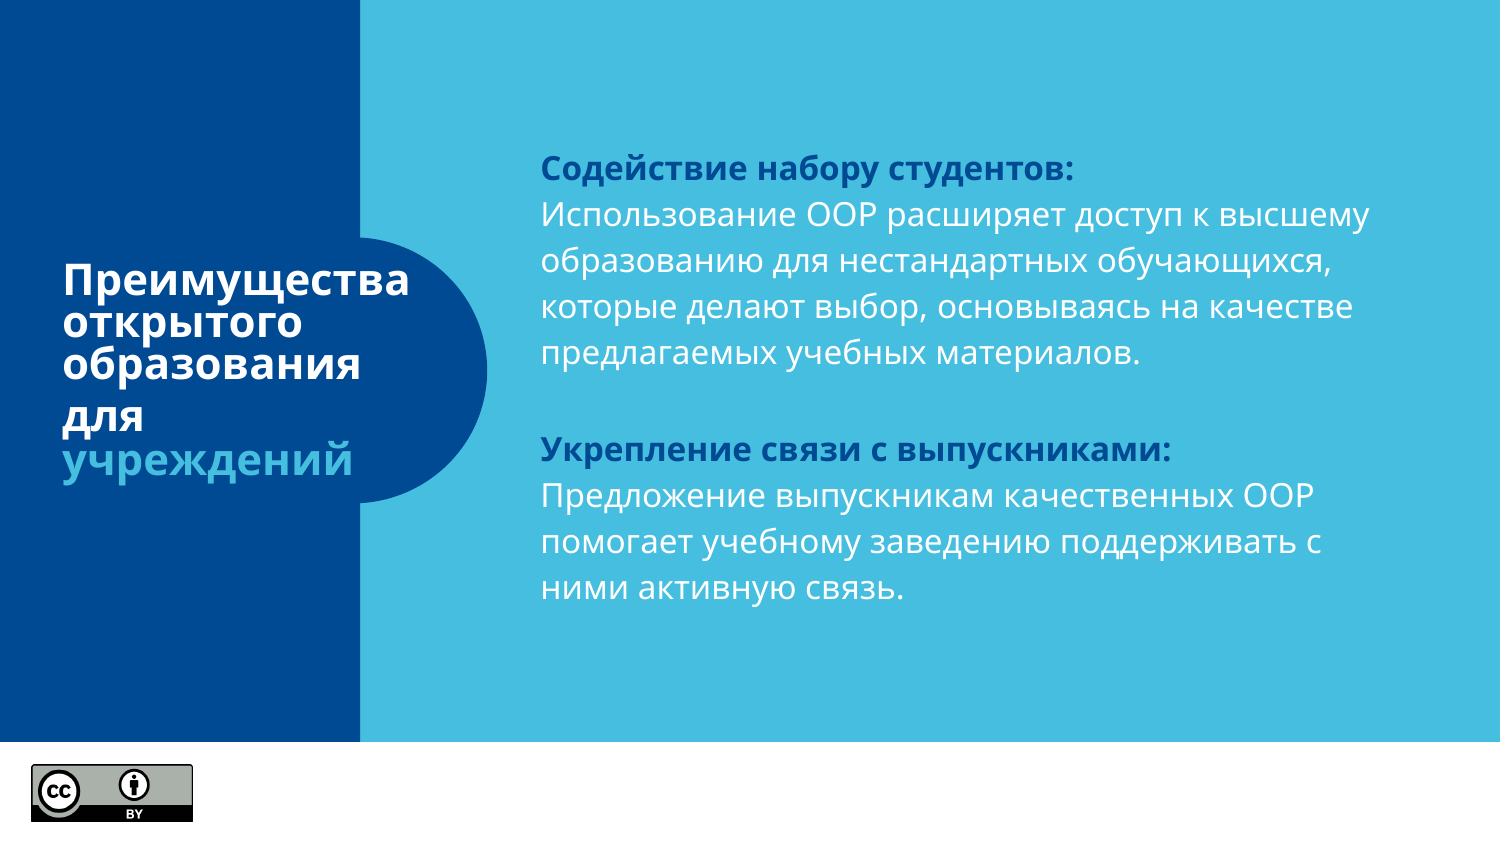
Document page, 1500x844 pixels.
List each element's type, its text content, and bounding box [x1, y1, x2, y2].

text_box Содействие набору студентов: Использование ООР расширяет доступ к высшему образованию для нестандартных обучающихся, которые делают выбор, основываясь на качестве предлагаемых учебных материалов. Укрепление связи с выпускниками: Предложение выпускникам качественных ООР помогает учебному заведению поддерживать с ними активную связь. [525, 126, 1424, 654]
text_box [0, 0, 361, 742]
text_box [304, 237, 401, 246]
picture [31, 764, 193, 822]
text_box [0, 742, 1500, 844]
text_box [462, 292, 488, 448]
text_box Преимущества открытого образования для учреждений [47, 246, 462, 553]
